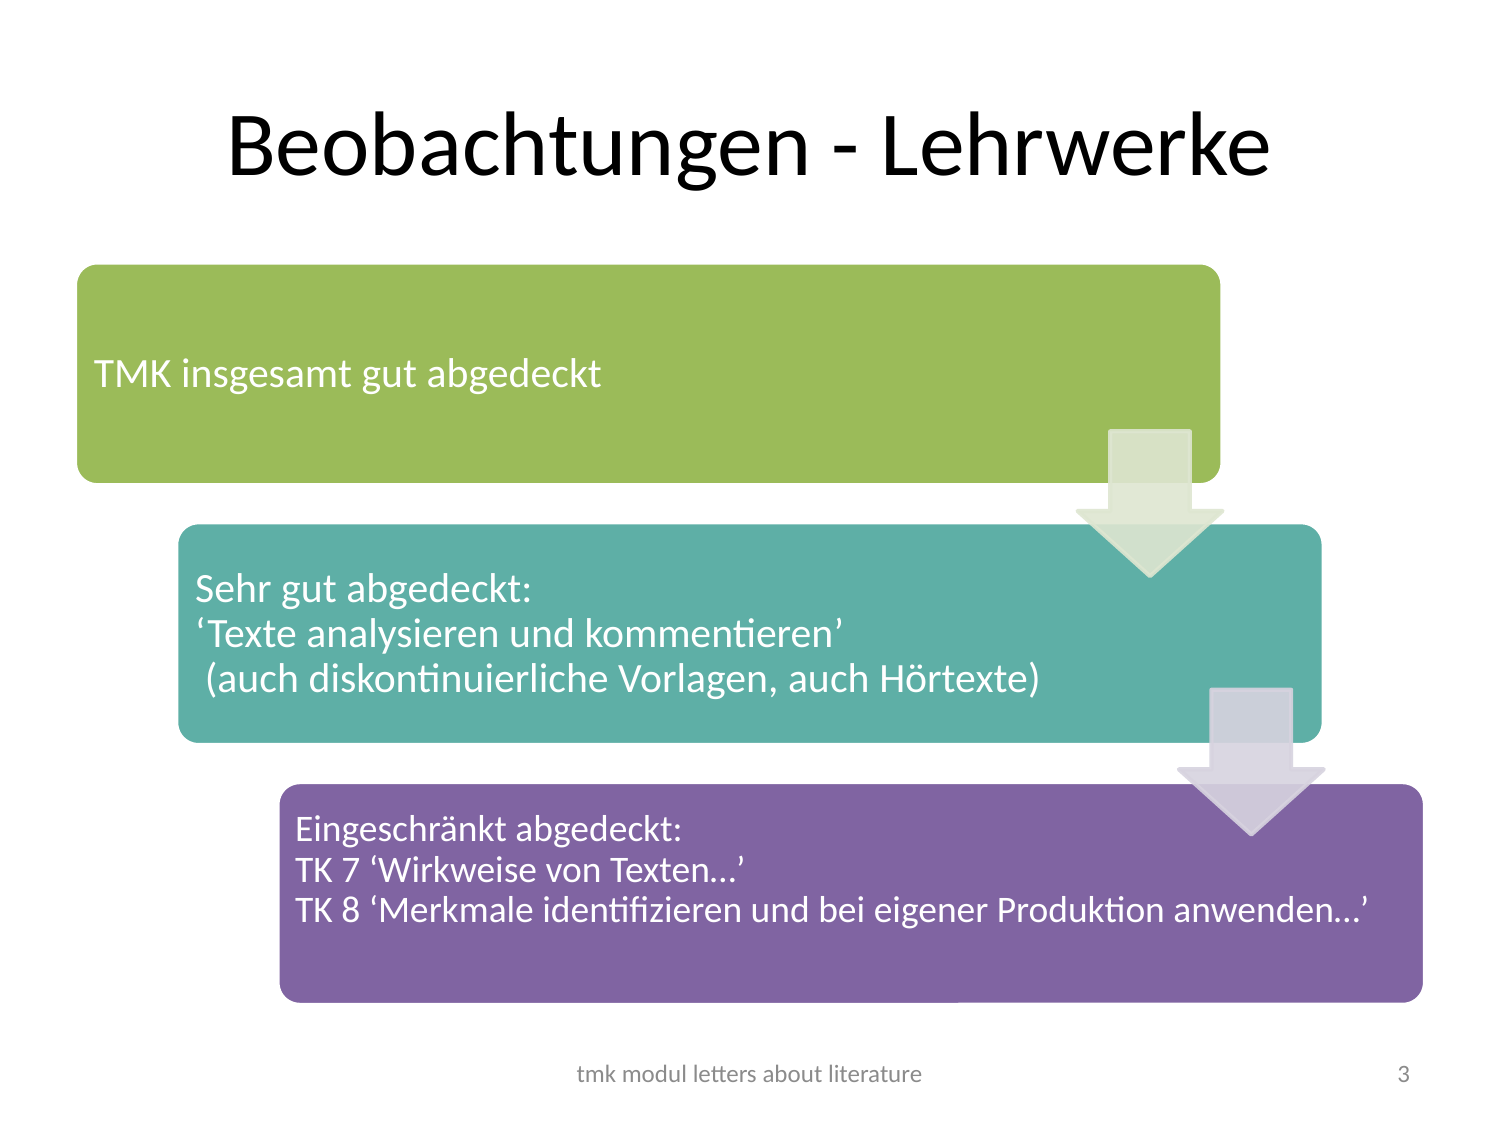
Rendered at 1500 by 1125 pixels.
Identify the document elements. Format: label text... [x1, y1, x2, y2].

footer tmk modul letters about literature [512, 1042, 988, 1103]
slide_number 3 [1074, 1042, 1425, 1103]
title Beobachtungen - Lehrwerke [75, 45, 1425, 233]
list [74, 262, 1426, 1006]
